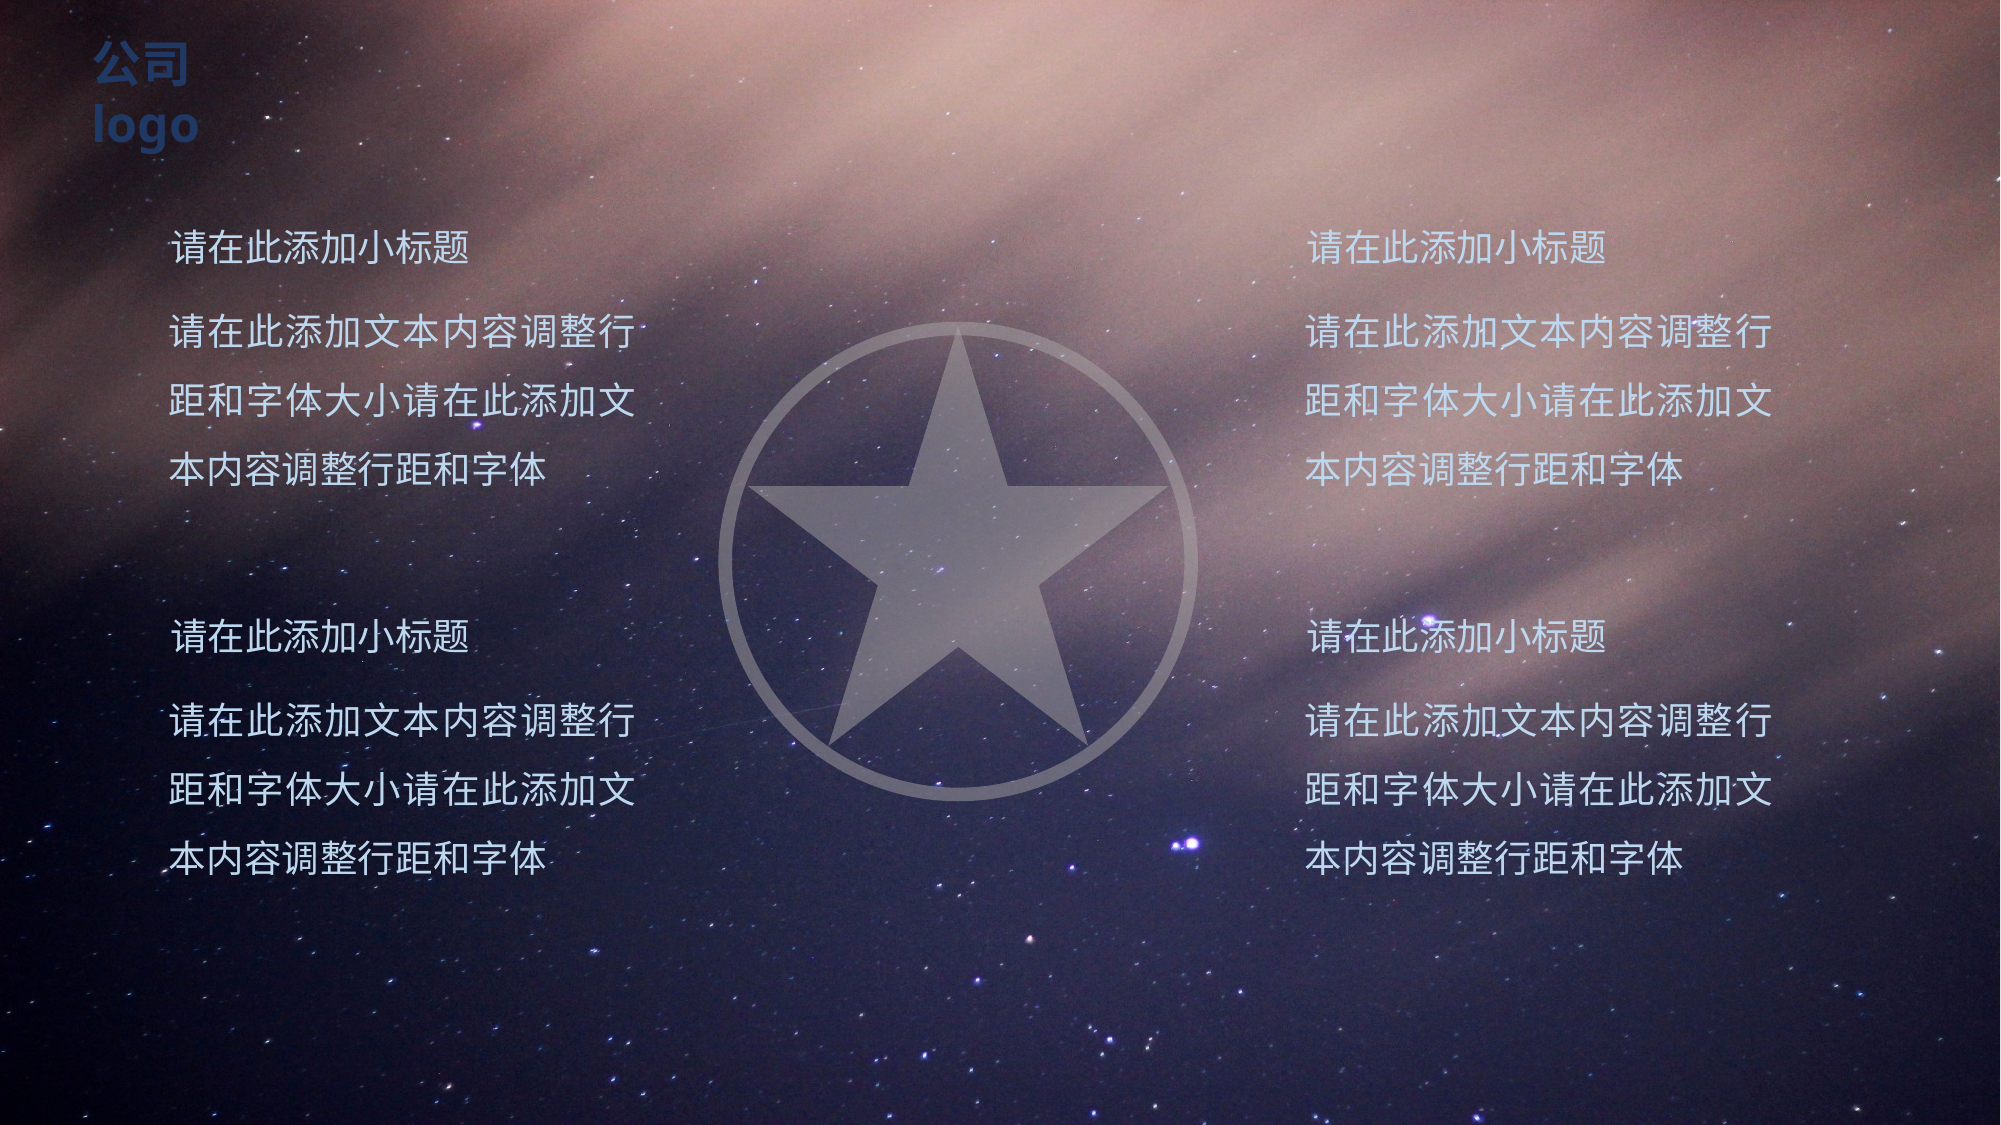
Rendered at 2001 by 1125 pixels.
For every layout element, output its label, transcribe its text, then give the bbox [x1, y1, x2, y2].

text_box 请在此添加文本内容调整行距和字体大小请在此添加文本内容调整行距和字体 [1290, 665, 1788, 956]
text_box 请在此添加小标题 [155, 216, 485, 277]
text_box 请在此添加小标题 [155, 605, 485, 666]
text_box 请在此添加文本内容调整行距和字体大小请在此添加文本内容调整行距和字体 [153, 277, 652, 567]
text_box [718, 321, 1198, 802]
picture [0, 0, 2001, 1125]
text_box 请在此添加文本内容调整行距和字体大小请在此添加文本内容调整行距和字体 [153, 665, 652, 956]
text_box 公司logo [76, 25, 281, 161]
text_box 请在此添加文本内容调整行距和字体大小请在此添加文本内容调整行距和字体 [1290, 277, 1788, 567]
text_box 请在此添加小标题 [1291, 605, 1622, 666]
text_box 请在此添加小标题 [1291, 216, 1622, 277]
